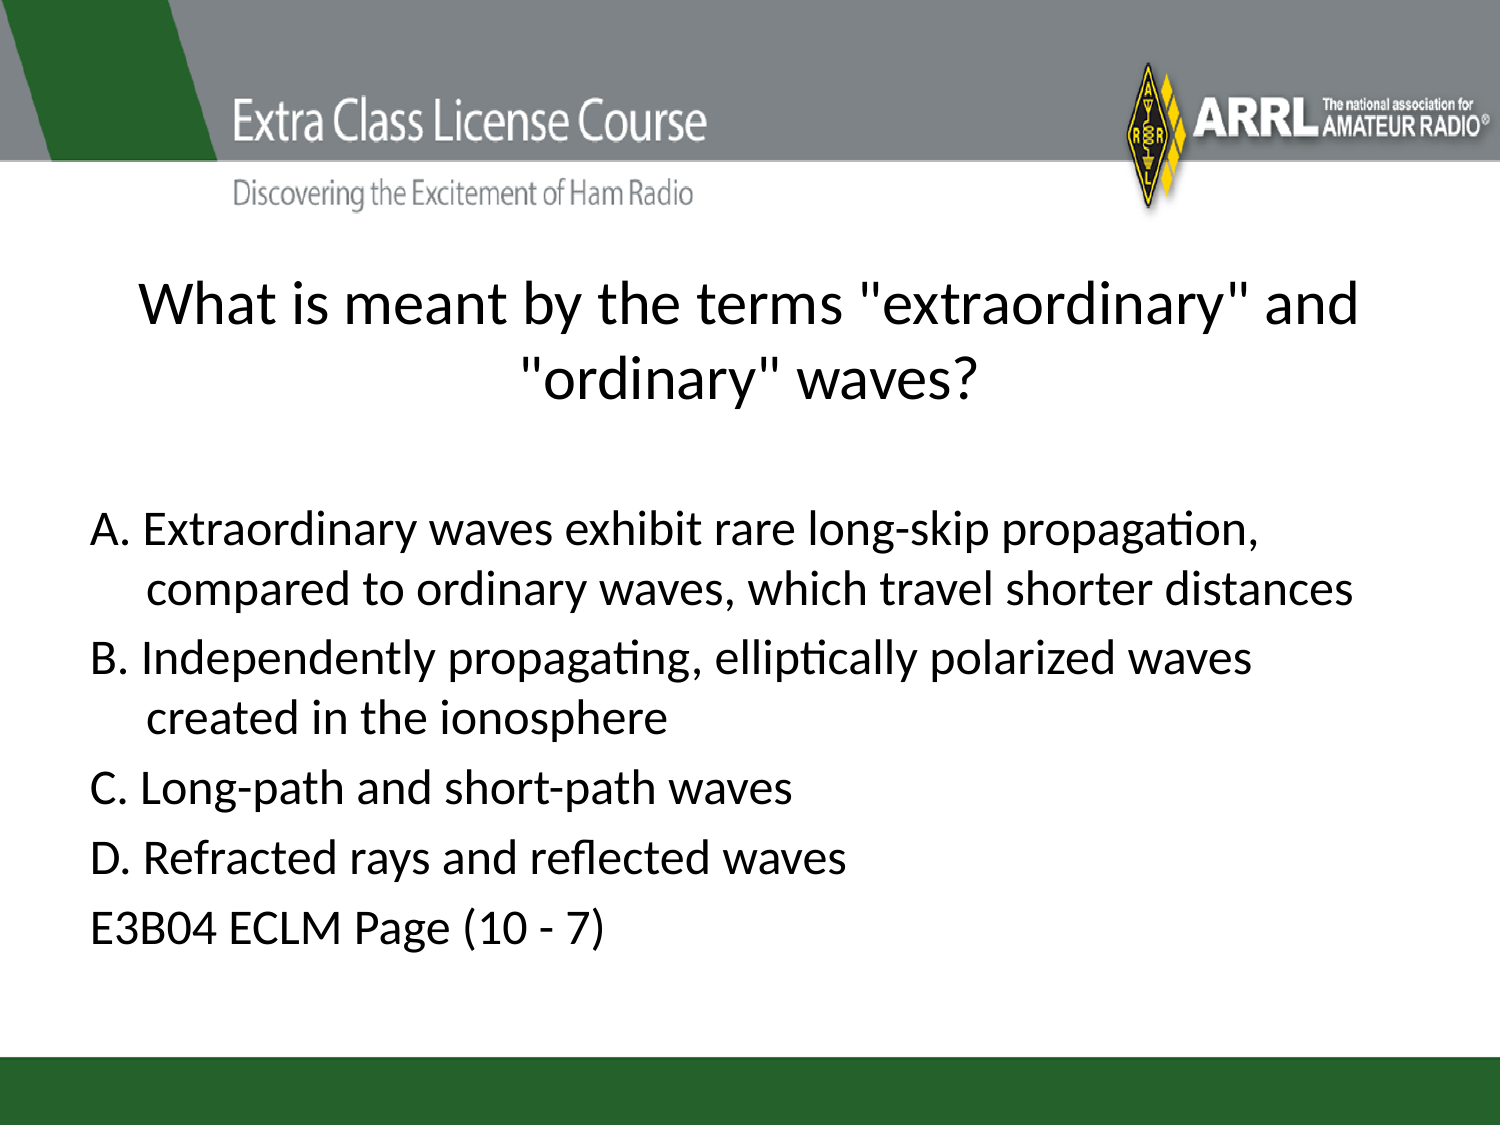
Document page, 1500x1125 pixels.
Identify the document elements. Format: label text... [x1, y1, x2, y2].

title What is meant by the terms "extraordinary" and "ordinary" waves? [75, 254, 1425, 435]
list A. Extraordinary waves exhibit rare long-skip propagation, compared to ordinary waves, which travel shorter distances B. Independently propagating, elliptically polarized waves created in the ionosphere C. Long-path and short-path waves D. Refracted rays and reflected waves E3B04 ECLM Page (10 - 7) [75, 487, 1425, 1005]
picture [0, 0, 1500, 1125]
